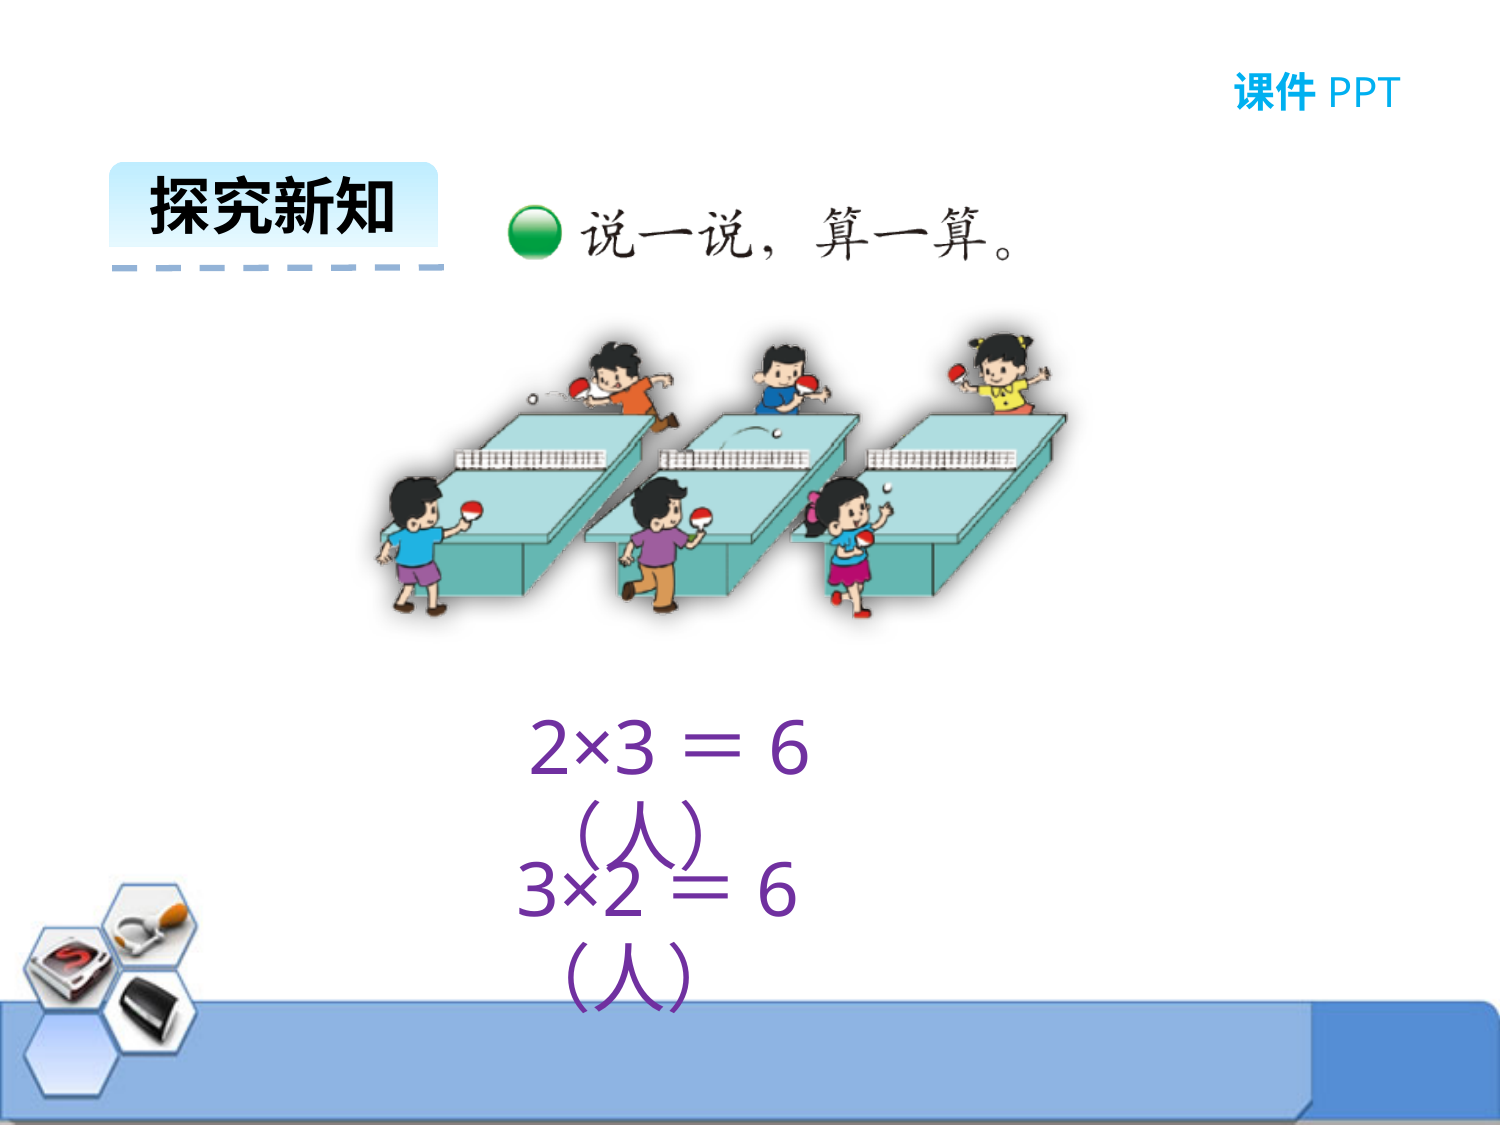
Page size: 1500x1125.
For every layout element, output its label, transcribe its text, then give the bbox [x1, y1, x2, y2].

text_box 3×2＝6（人） [502, 834, 971, 1029]
text_box 课件PPT [1218, 58, 1418, 124]
picture [0, 0, 1500, 1125]
text_box 2×3＝6（人） [513, 692, 983, 888]
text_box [109, 161, 453, 269]
